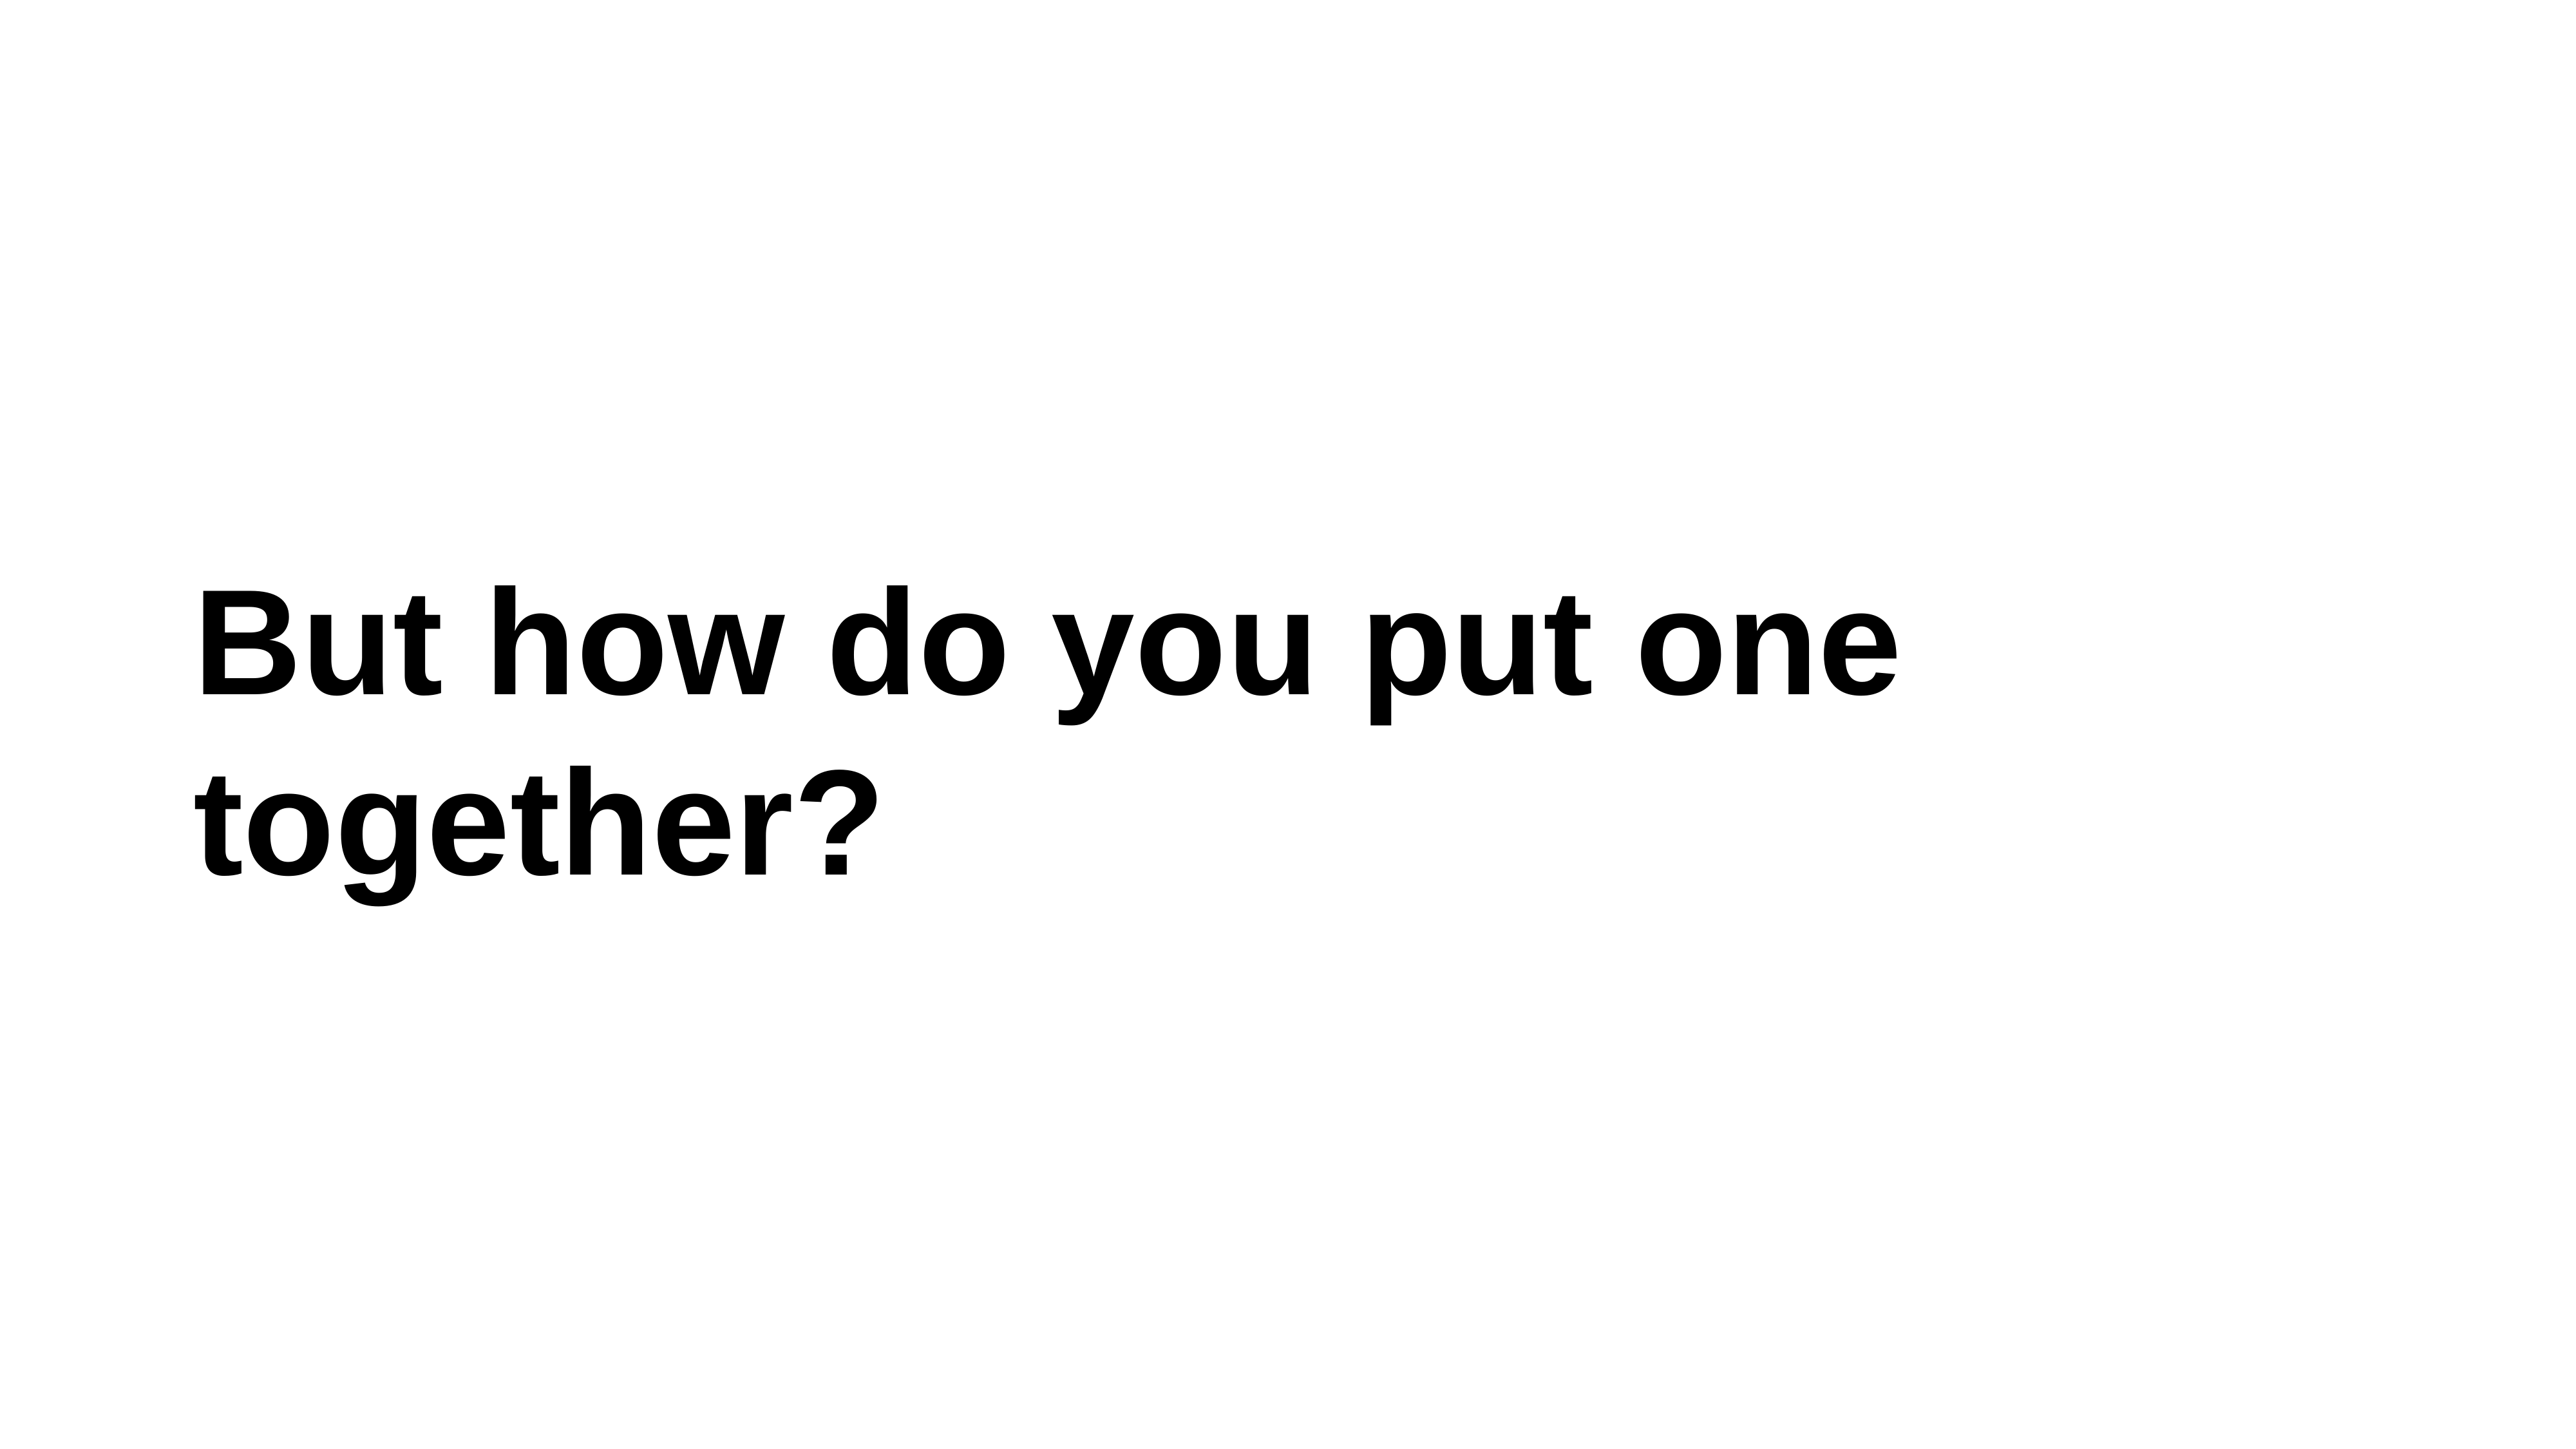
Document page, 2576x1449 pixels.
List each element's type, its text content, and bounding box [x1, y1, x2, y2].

title But how do you put one together? [187, 478, 2389, 971]
